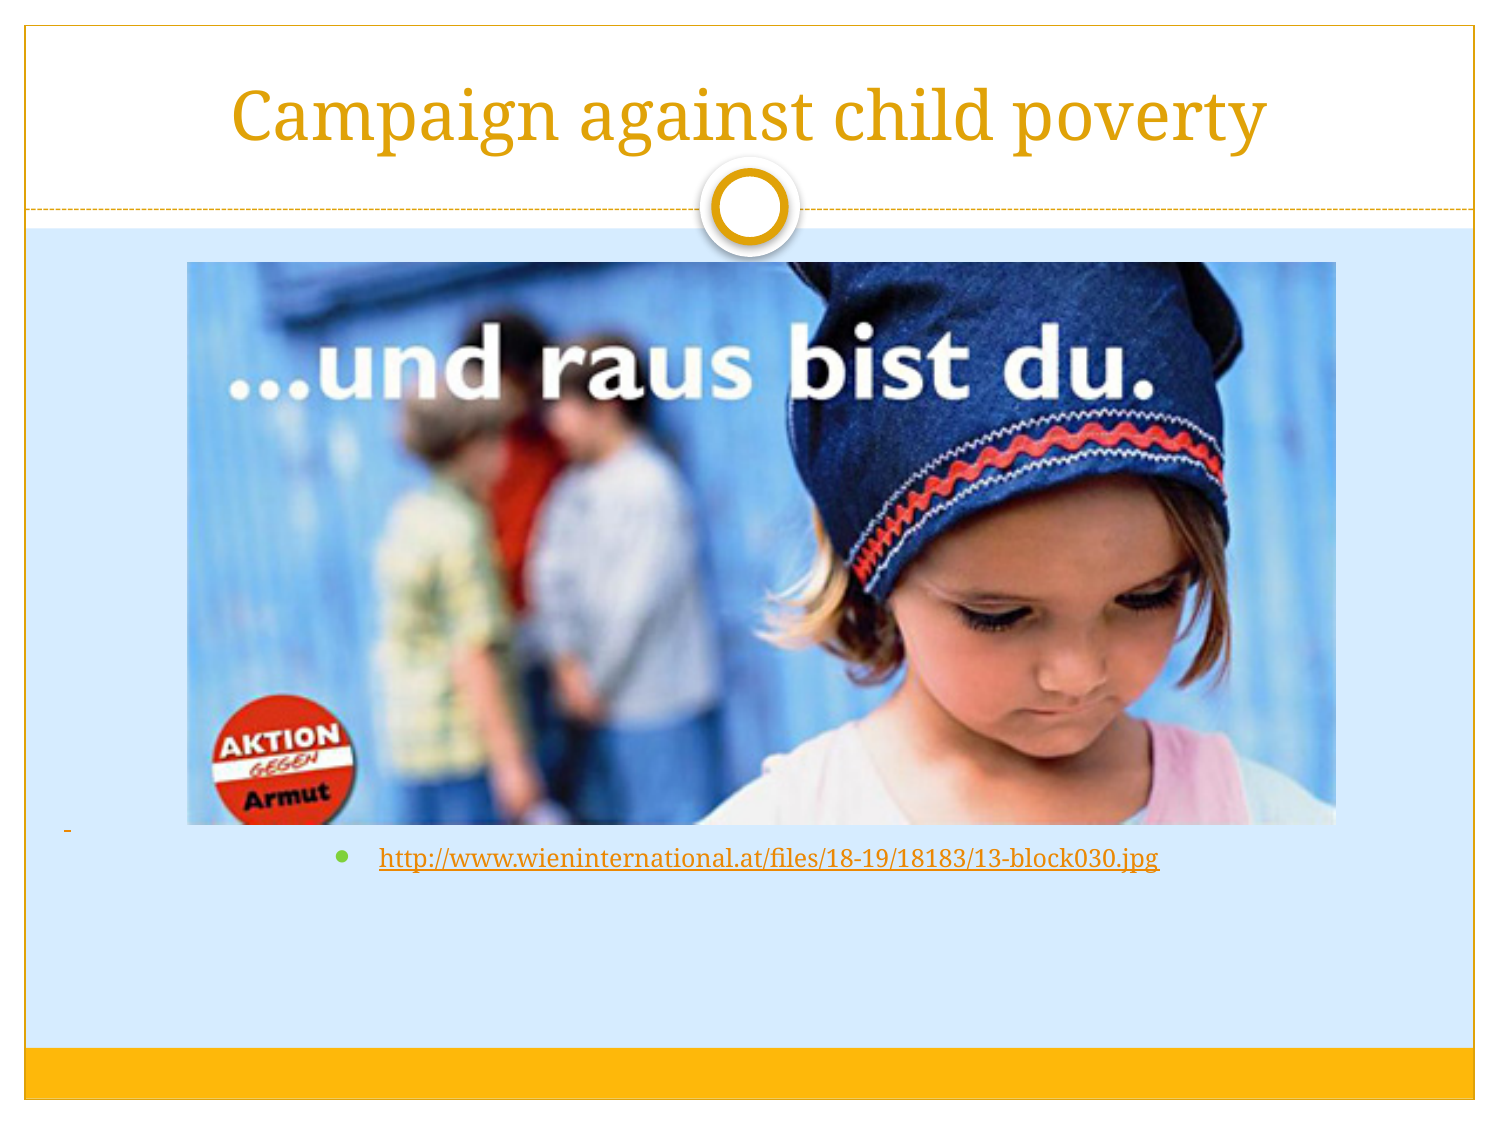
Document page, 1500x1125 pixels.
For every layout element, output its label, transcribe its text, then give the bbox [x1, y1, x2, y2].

picture [187, 262, 1337, 826]
title Campaign against child poverty [49, 37, 1450, 162]
list http://www.wieninternational.at/files/18-19/18183/13-block030.jpg [49, 250, 1445, 1001]
